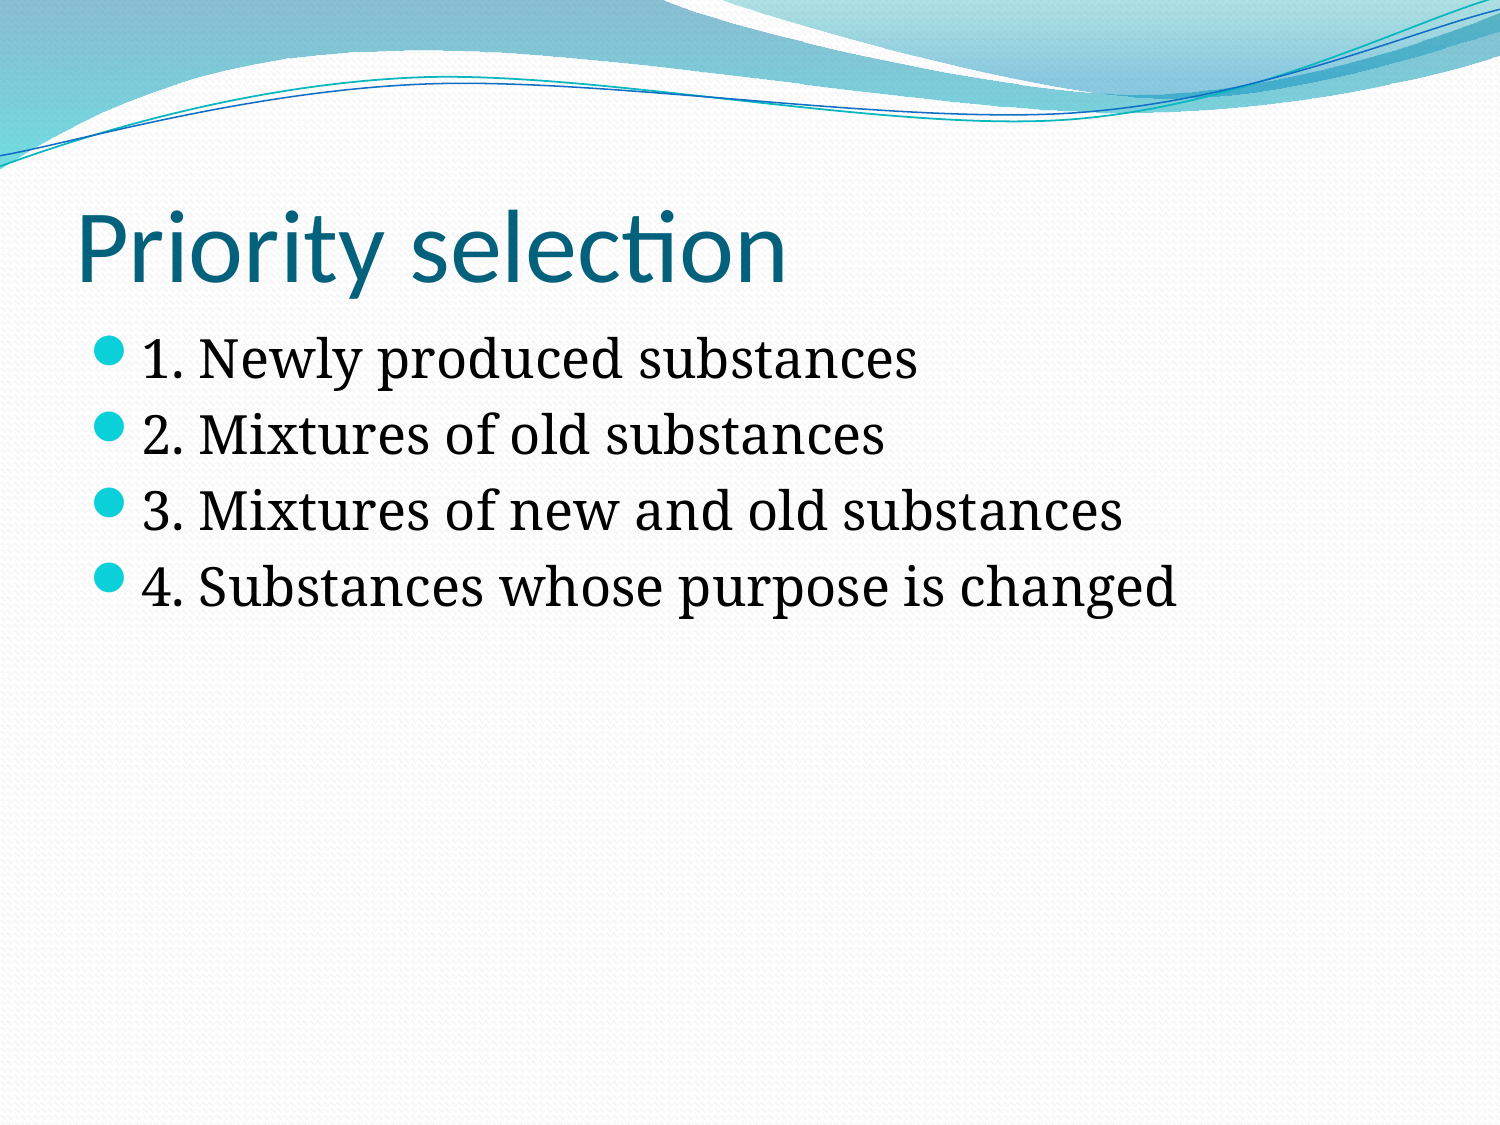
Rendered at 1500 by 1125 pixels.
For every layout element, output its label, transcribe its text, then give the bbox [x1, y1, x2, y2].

title Priority selection [75, 115, 1425, 303]
list 1. Newly produced substances 2. Mixtures of old substances 3. Mixtures of new and old substances 4. Substances whose purpose is changed [75, 317, 1425, 1038]
